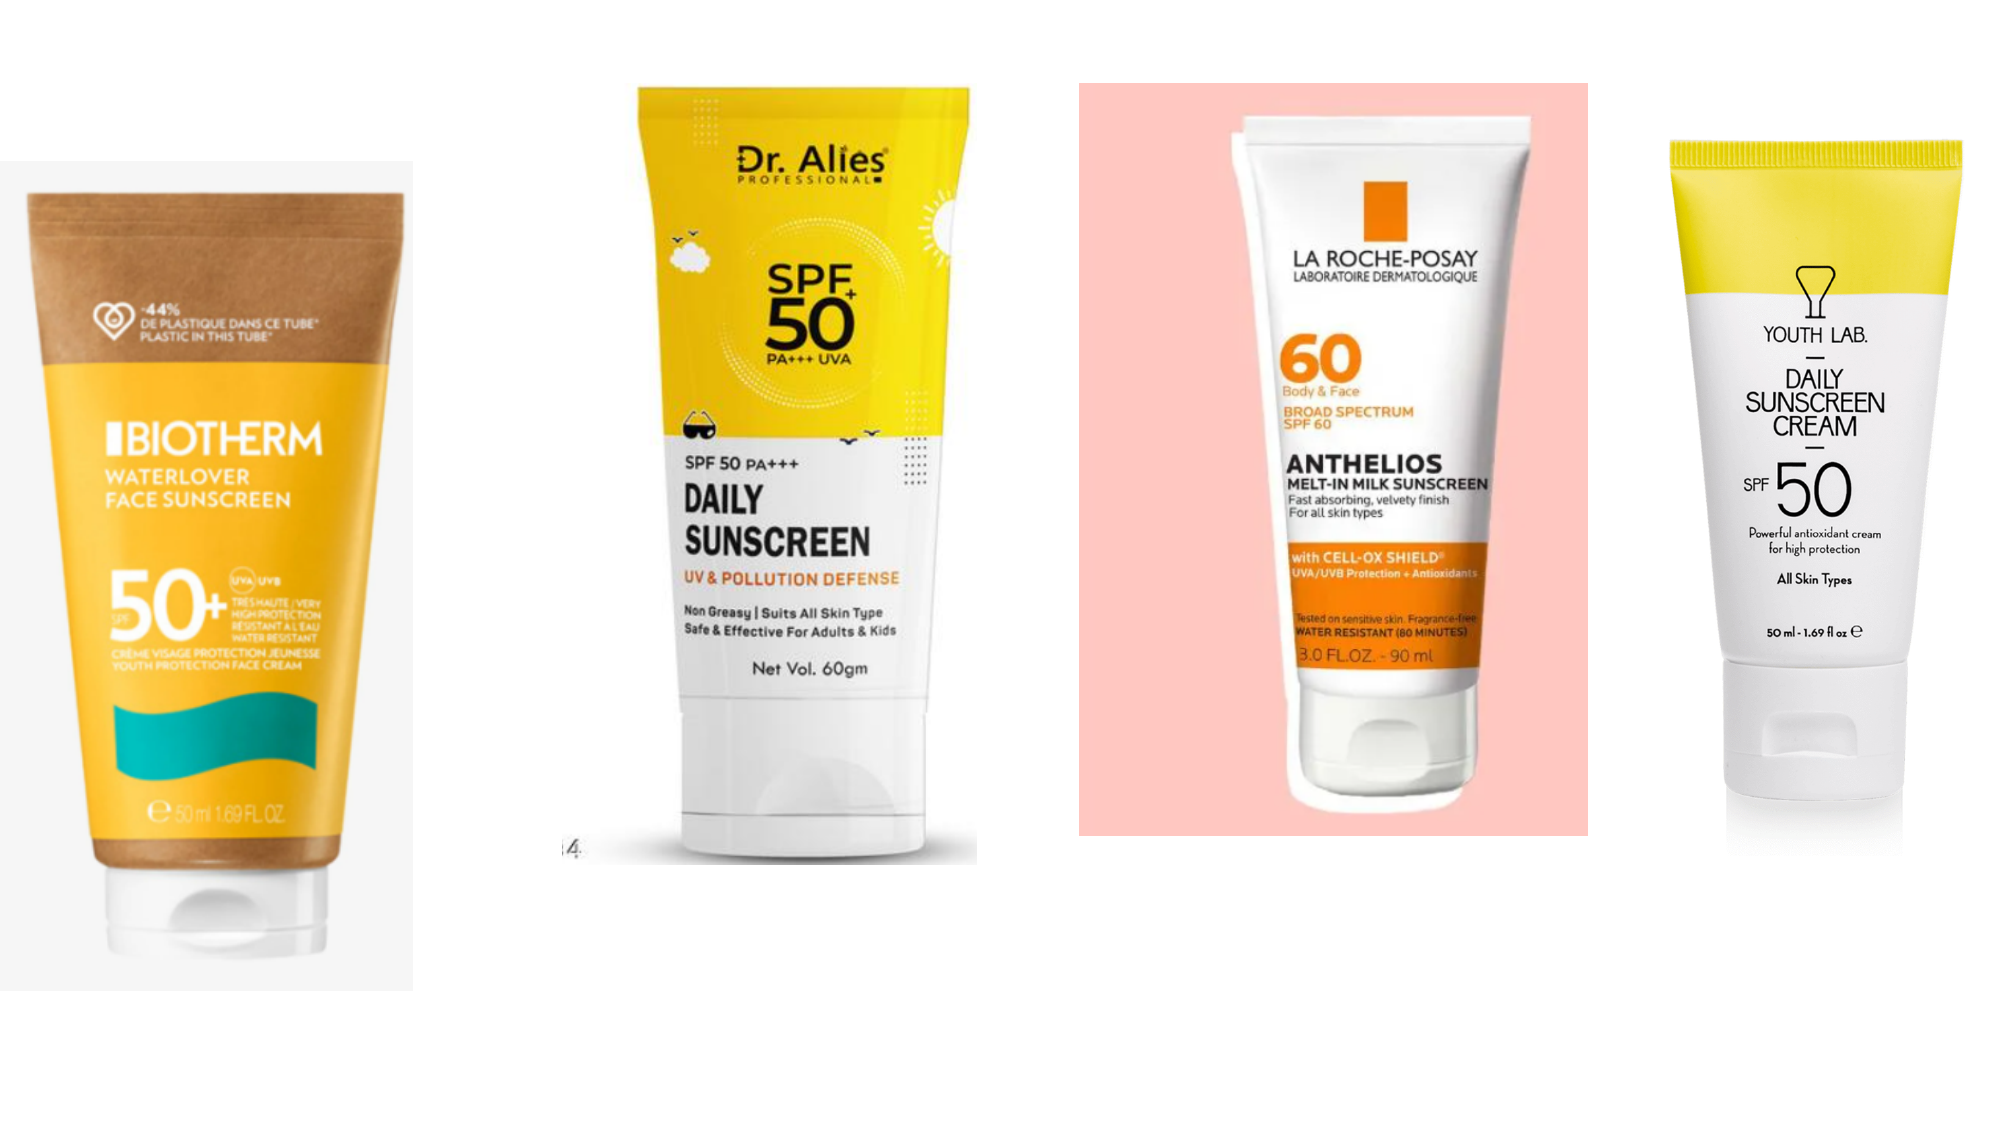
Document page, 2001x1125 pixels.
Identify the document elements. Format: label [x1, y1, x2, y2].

picture [1658, 103, 1988, 856]
picture [562, 83, 977, 866]
picture [1079, 83, 1588, 836]
picture [0, 161, 413, 991]
